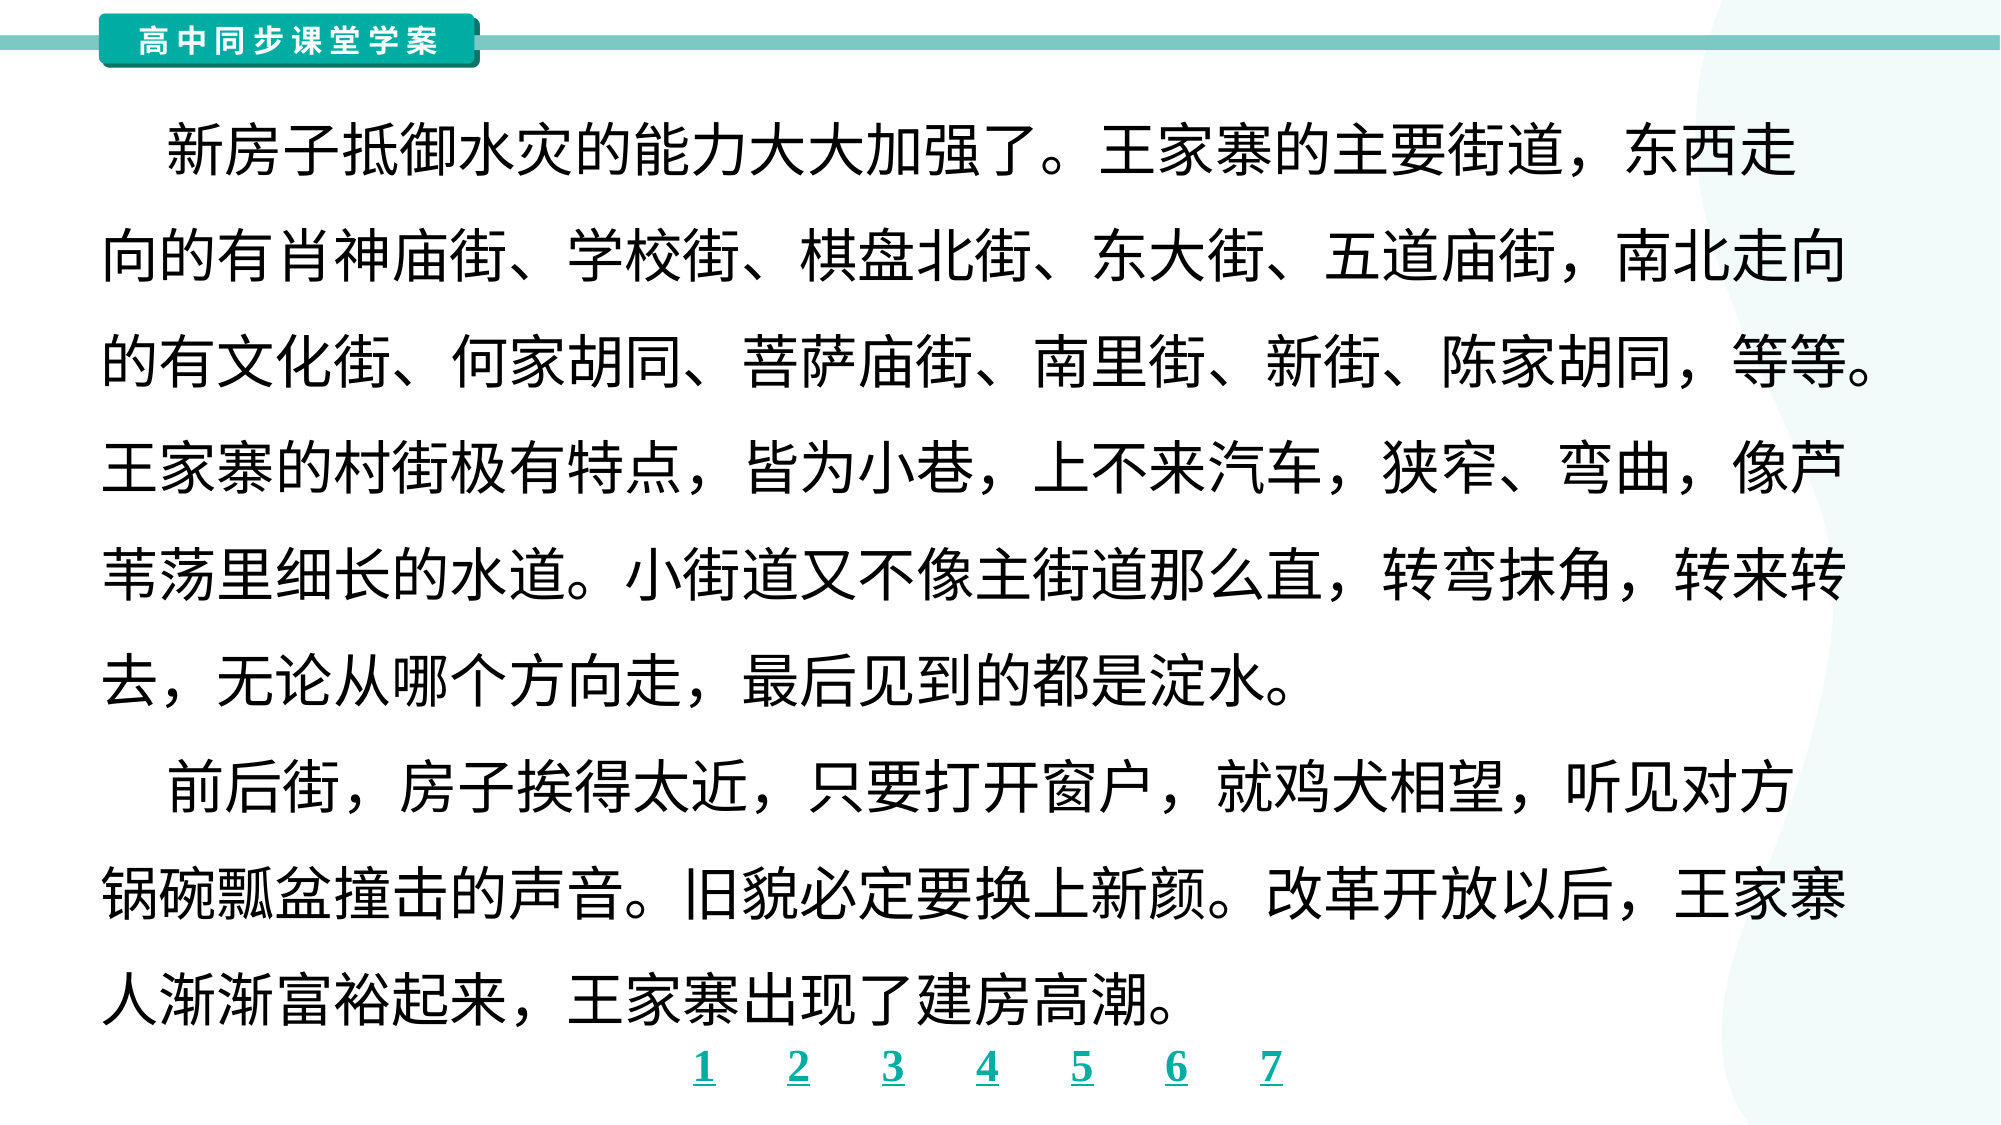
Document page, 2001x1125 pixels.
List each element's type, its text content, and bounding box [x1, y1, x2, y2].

text_box 新房子抵御水灾的能力大大加强了。王家寨的主要街道，东西走 向的有肖神庙街、学校街、棋盘北街、东大街、五道庙街，南北走向 的有文化街、何家胡同、菩萨庙街、南里街、新街、陈家胡同，等等。 王家寨的村街极有特点，皆为小巷，上不来汽车，狭窄、弯曲，像芦 苇荡里细长的水道。小街道又不像主街道那么直，转弯抹角，转来转 去，无论从哪个方向走，最后见到的都是淀水。 前后街，房子挨得太近，只要打开窗户，就鸡犬相望，听见对方 锅碗瓢盆撞击的声音。旧貌必定要换上新颜。改革开放以后，王家寨 人渐渐富裕起来，王家寨出现了建房高潮。 [100, 76, 1899, 1033]
picture [0, 0, 2000, 1125]
